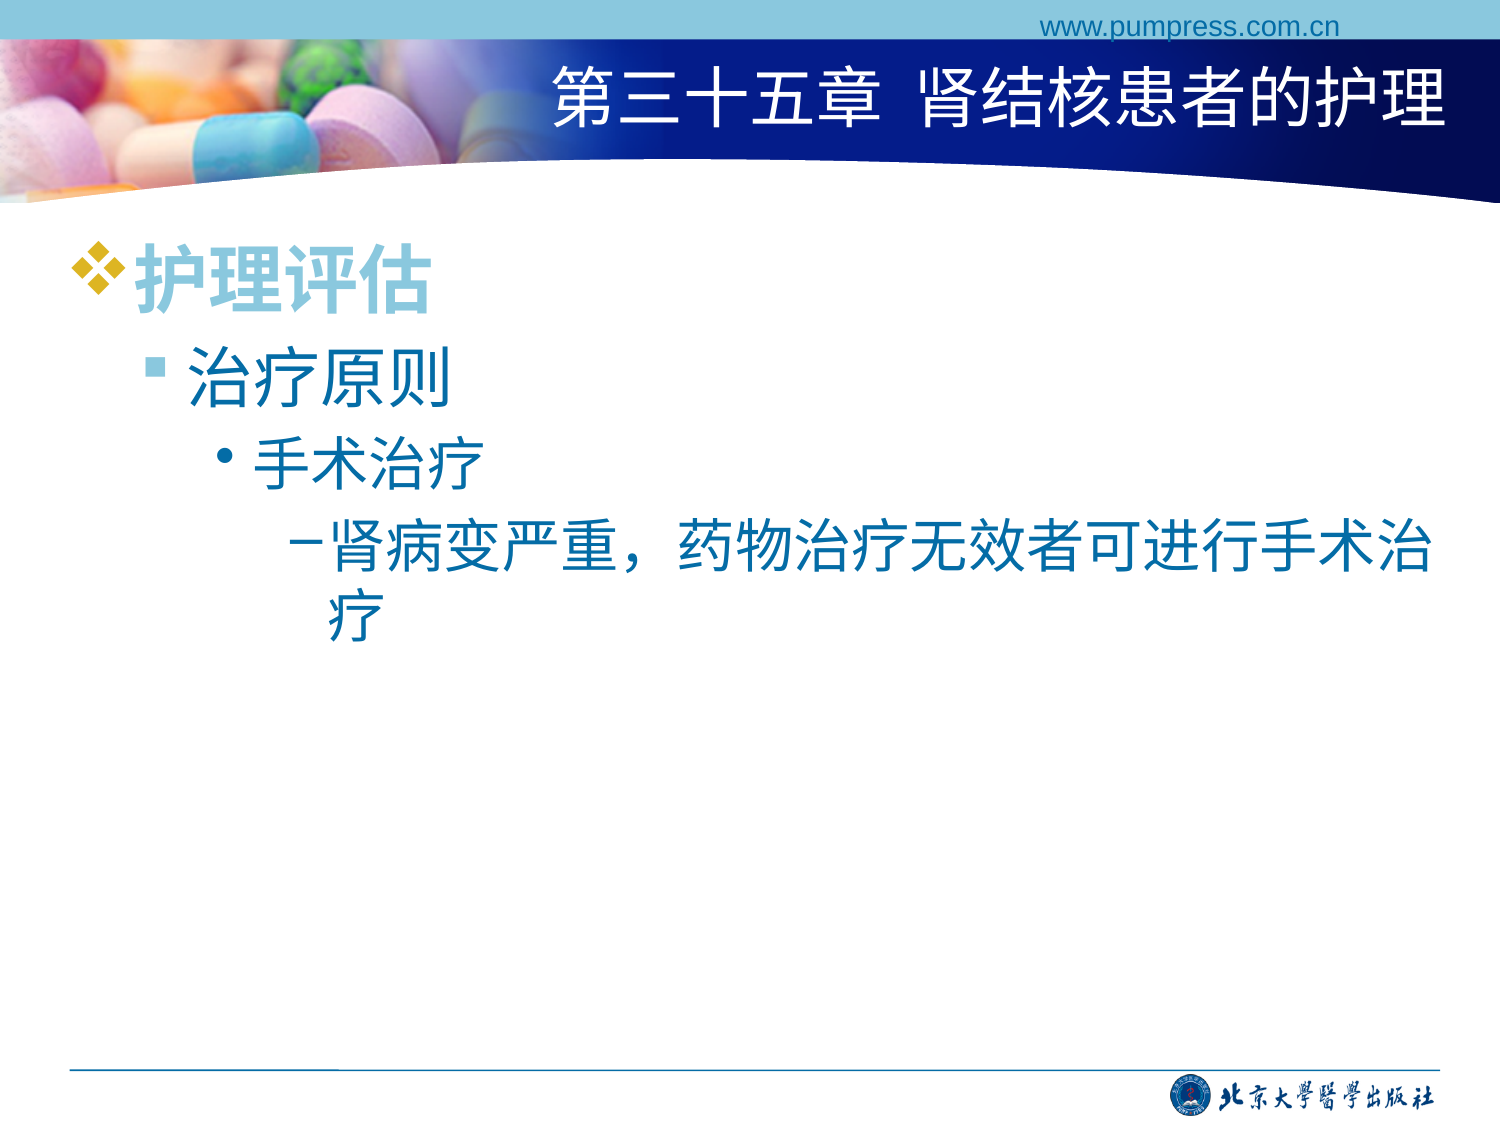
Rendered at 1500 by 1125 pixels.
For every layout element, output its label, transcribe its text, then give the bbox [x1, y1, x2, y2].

picture [1170, 1074, 1436, 1118]
list 护理评估 治疗原则 手术治疗 肾病变严重，药物治疗无效者可进行手术治疗 [49, 224, 1463, 1026]
picture [0, 40, 1500, 203]
title 第三十五章 肾结核患者的护理 [137, 49, 1463, 143]
slide_number www.pumpress.com.cn [1025, 0, 1463, 38]
